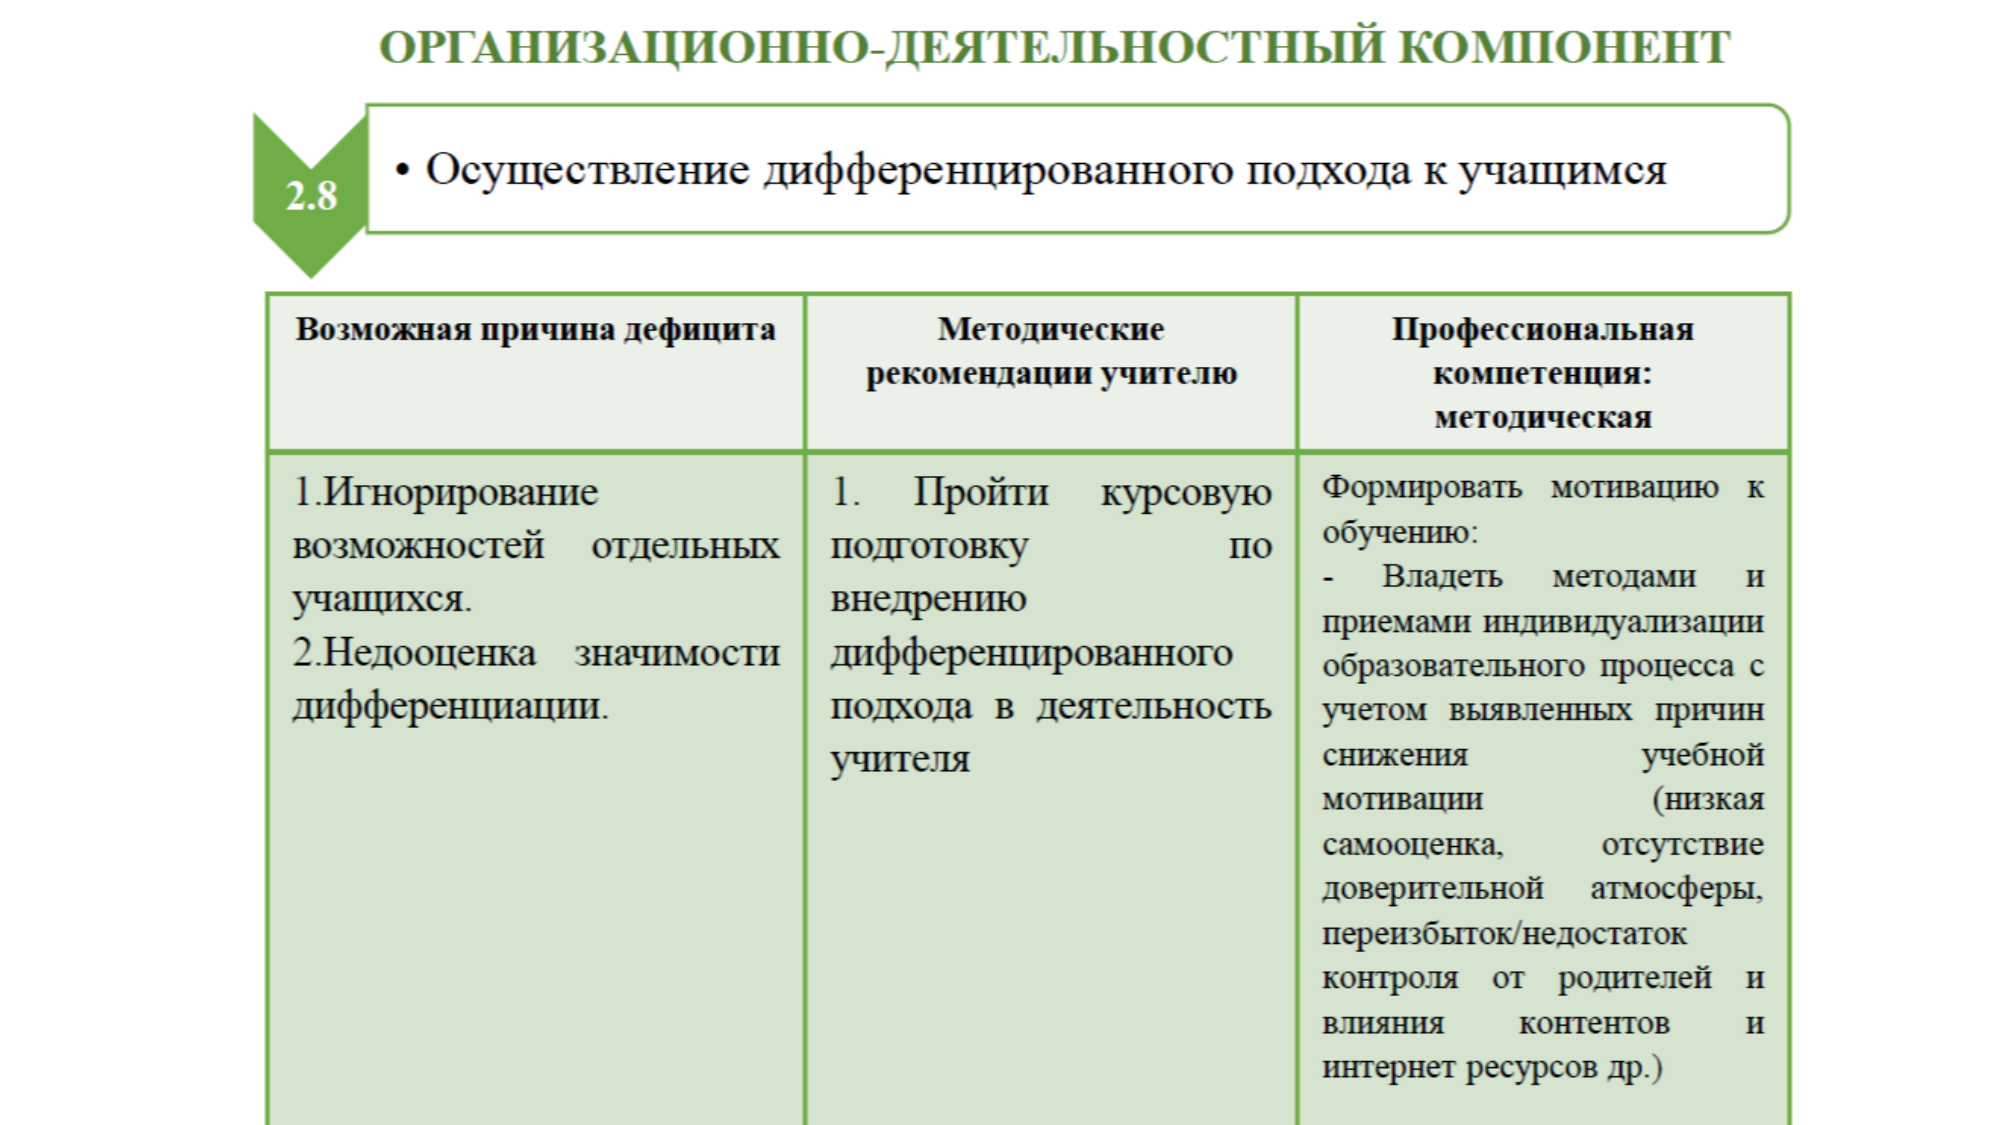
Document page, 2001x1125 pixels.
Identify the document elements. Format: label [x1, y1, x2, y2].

picture [248, 4, 1802, 1125]
